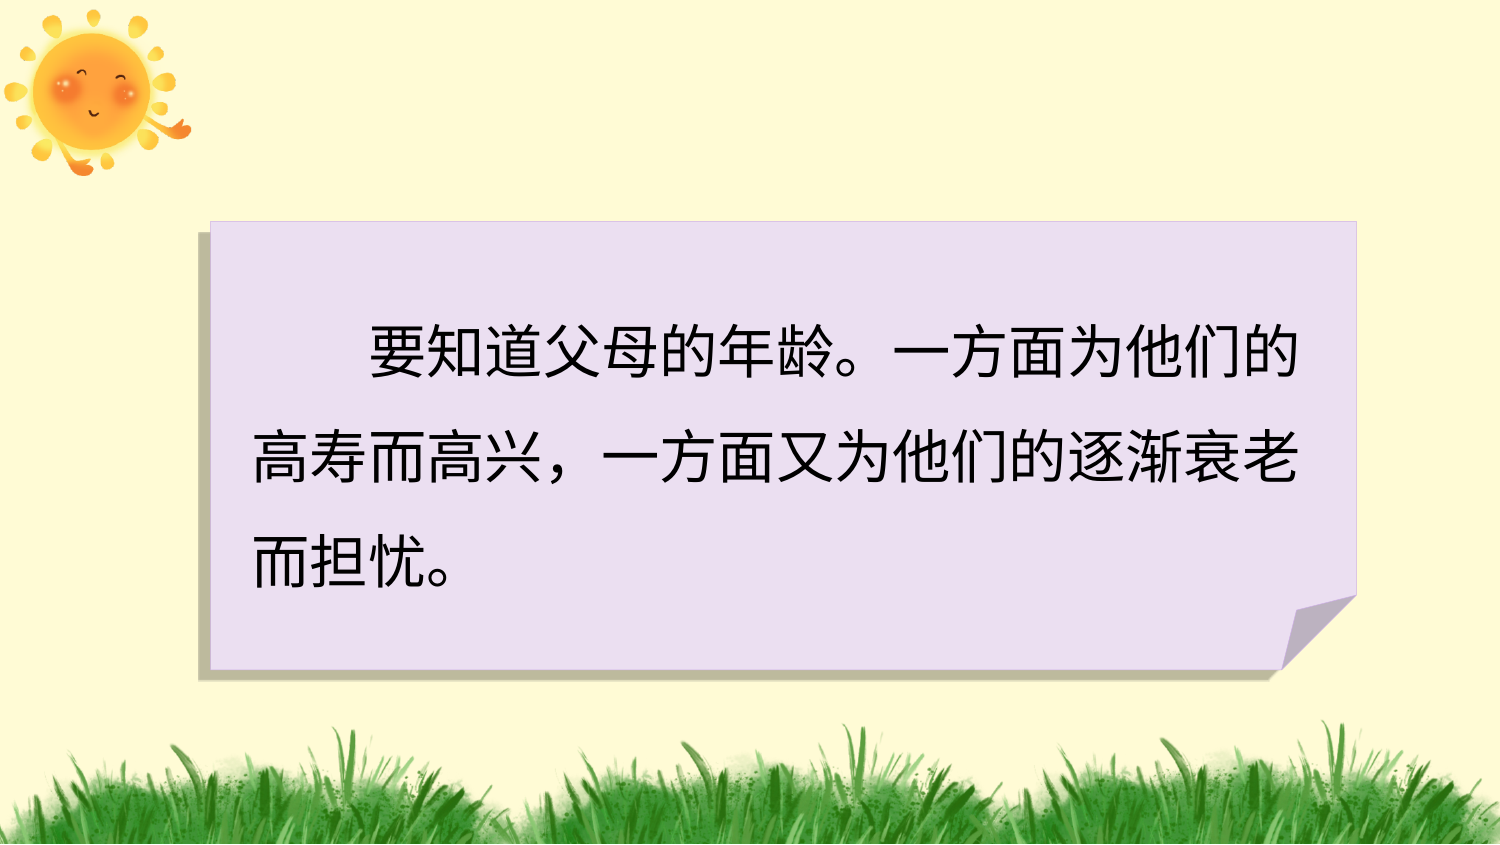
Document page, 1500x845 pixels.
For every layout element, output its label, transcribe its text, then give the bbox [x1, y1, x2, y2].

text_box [0, 497, 1500, 844]
picture [0, 0, 220, 215]
text_box 要知道父母的年龄。一方面为他们的高寿而高兴，一方面又为他们的逐渐衰老而担忧。 [208, 219, 1359, 497]
